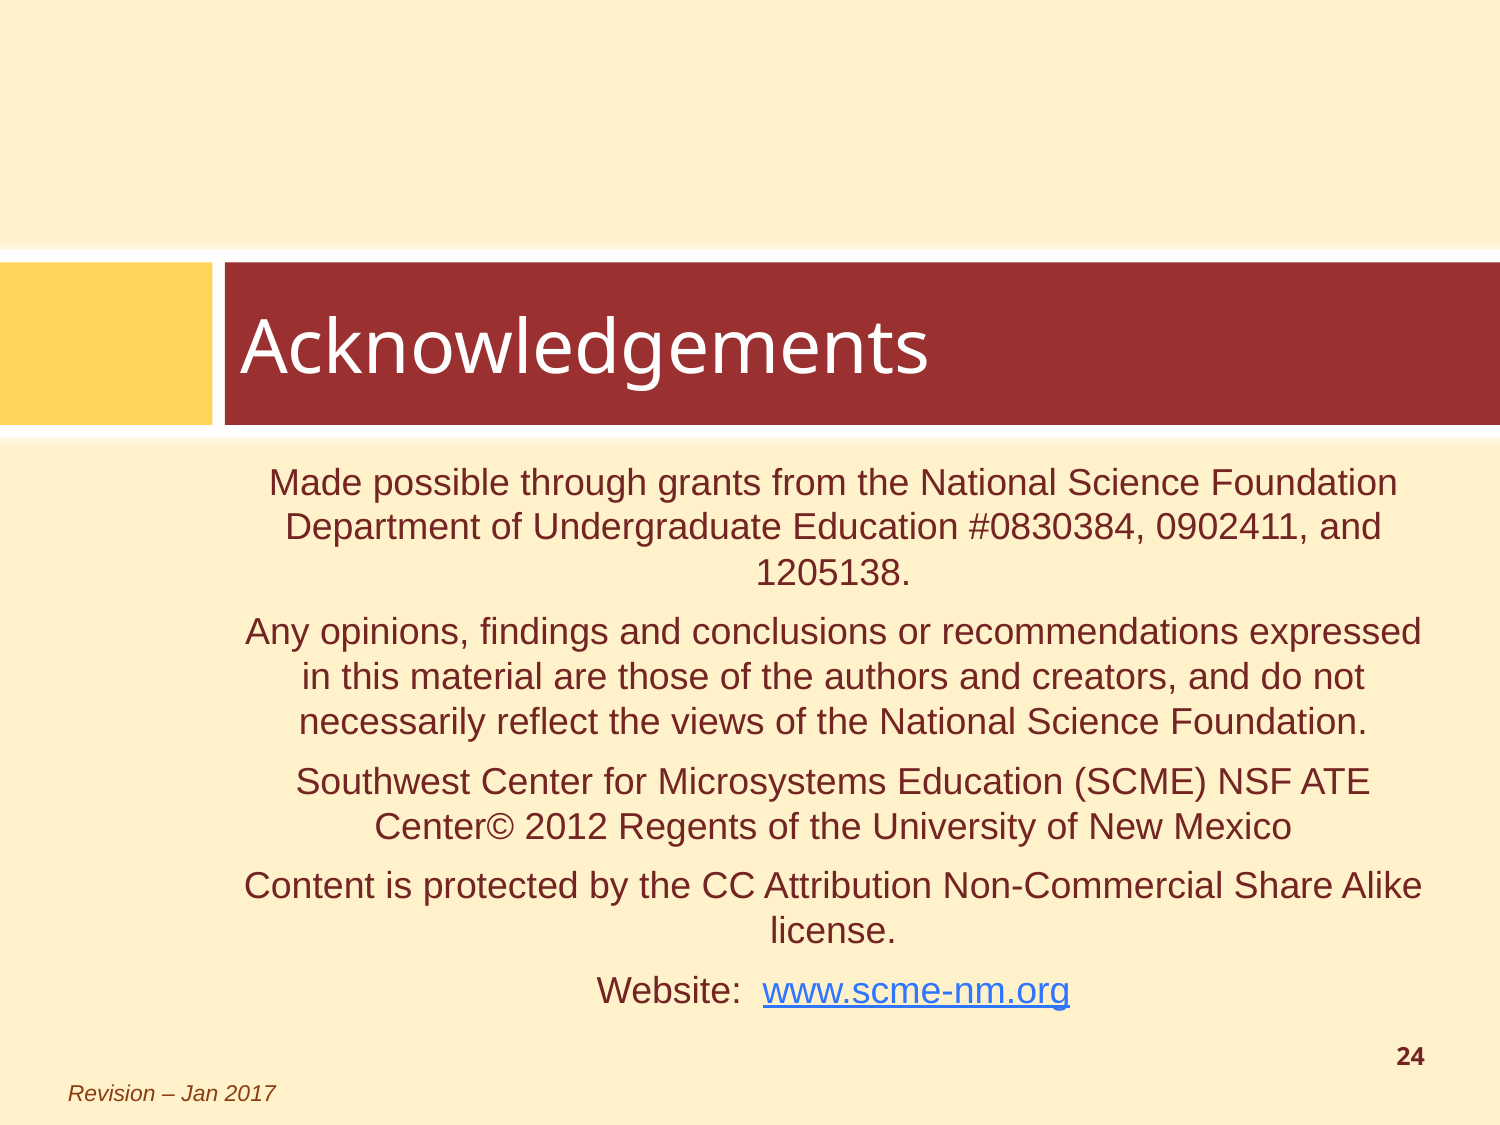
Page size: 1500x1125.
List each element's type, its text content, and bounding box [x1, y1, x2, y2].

text_box Revision – Jan 2017 [53, 1071, 291, 1114]
title Acknowledgements [225, 262, 1475, 425]
list Made possible through grants from the National Science Foundation Department of Undergraduate Education #0830384, 0902411, and 1205138. Any opinions, findings and conclusions or recommendations expressed in this material are those of the authors and creators, and do not necessarily reflect the views of the National Science Foundation. Southwest Center for Microsystems Education (SCME) NSF ATE Center© 2012 Regents of the University of New Mexico Content is protected by the CC Attribution Non-Commercial Share Alike license. Website: www.scme-nm.org [225, 450, 1443, 1044]
